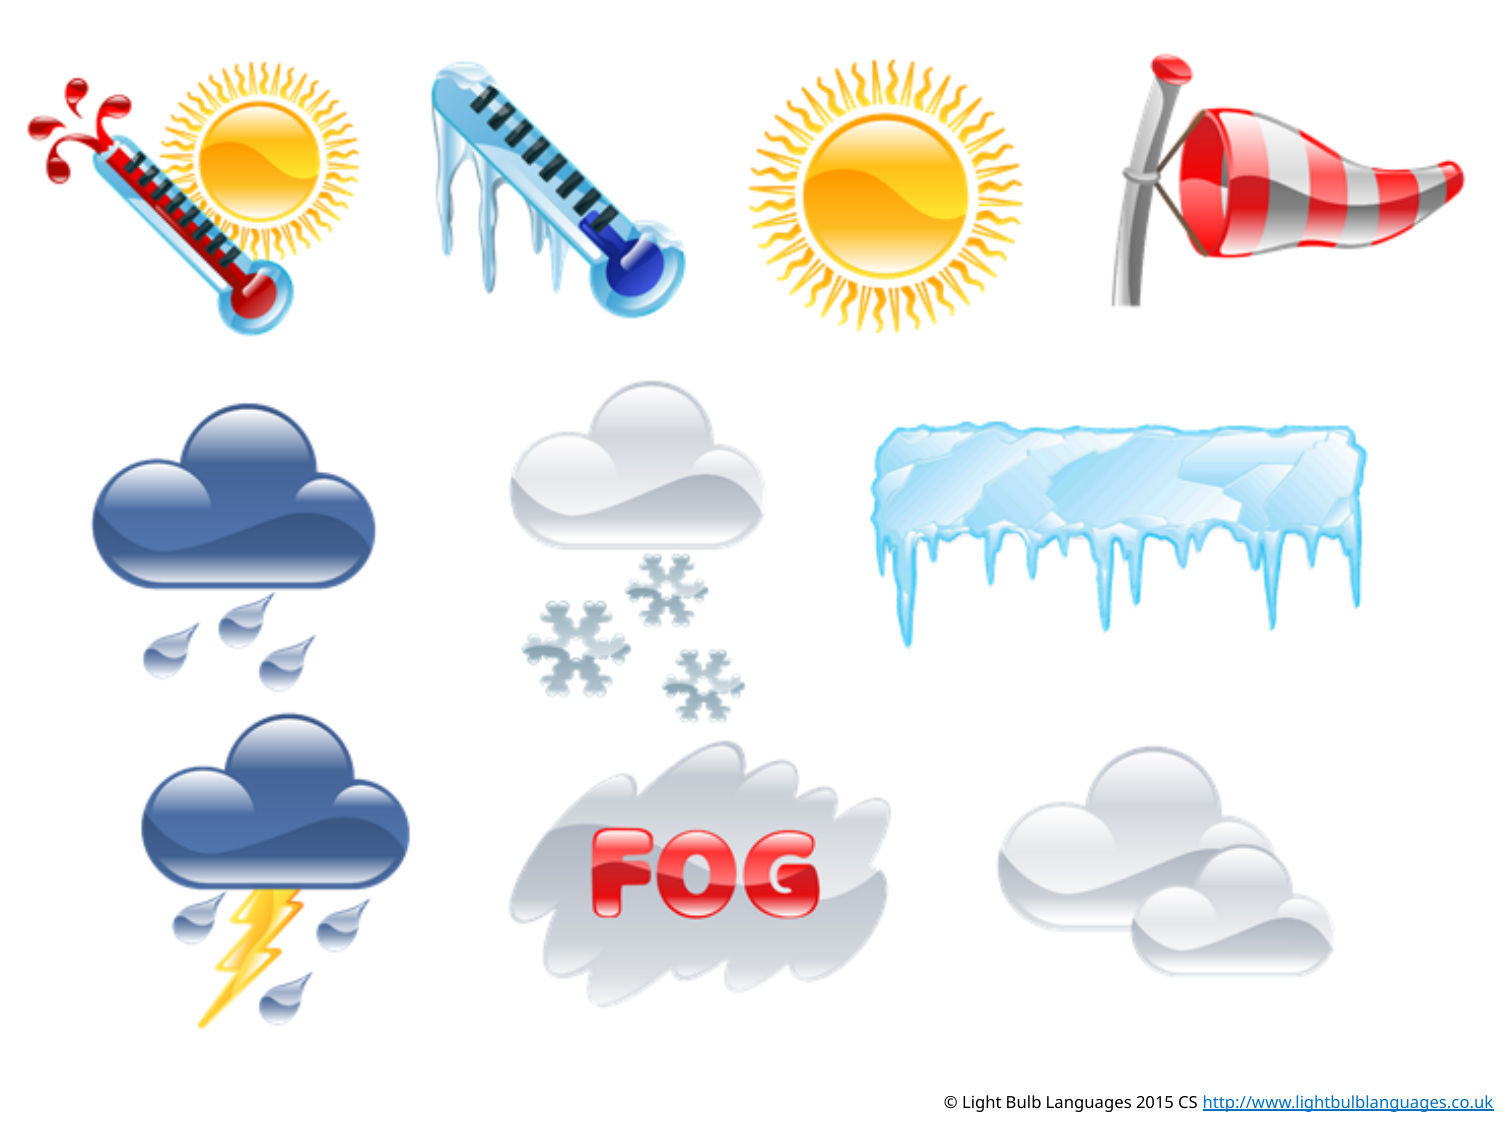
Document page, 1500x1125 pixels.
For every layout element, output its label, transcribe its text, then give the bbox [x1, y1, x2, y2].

text_box © Light Bulb Languages 2015 CS http://www.lightbulblanguages.co.uk [609, 1085, 1500, 1125]
picture [0, 32, 1486, 1036]
